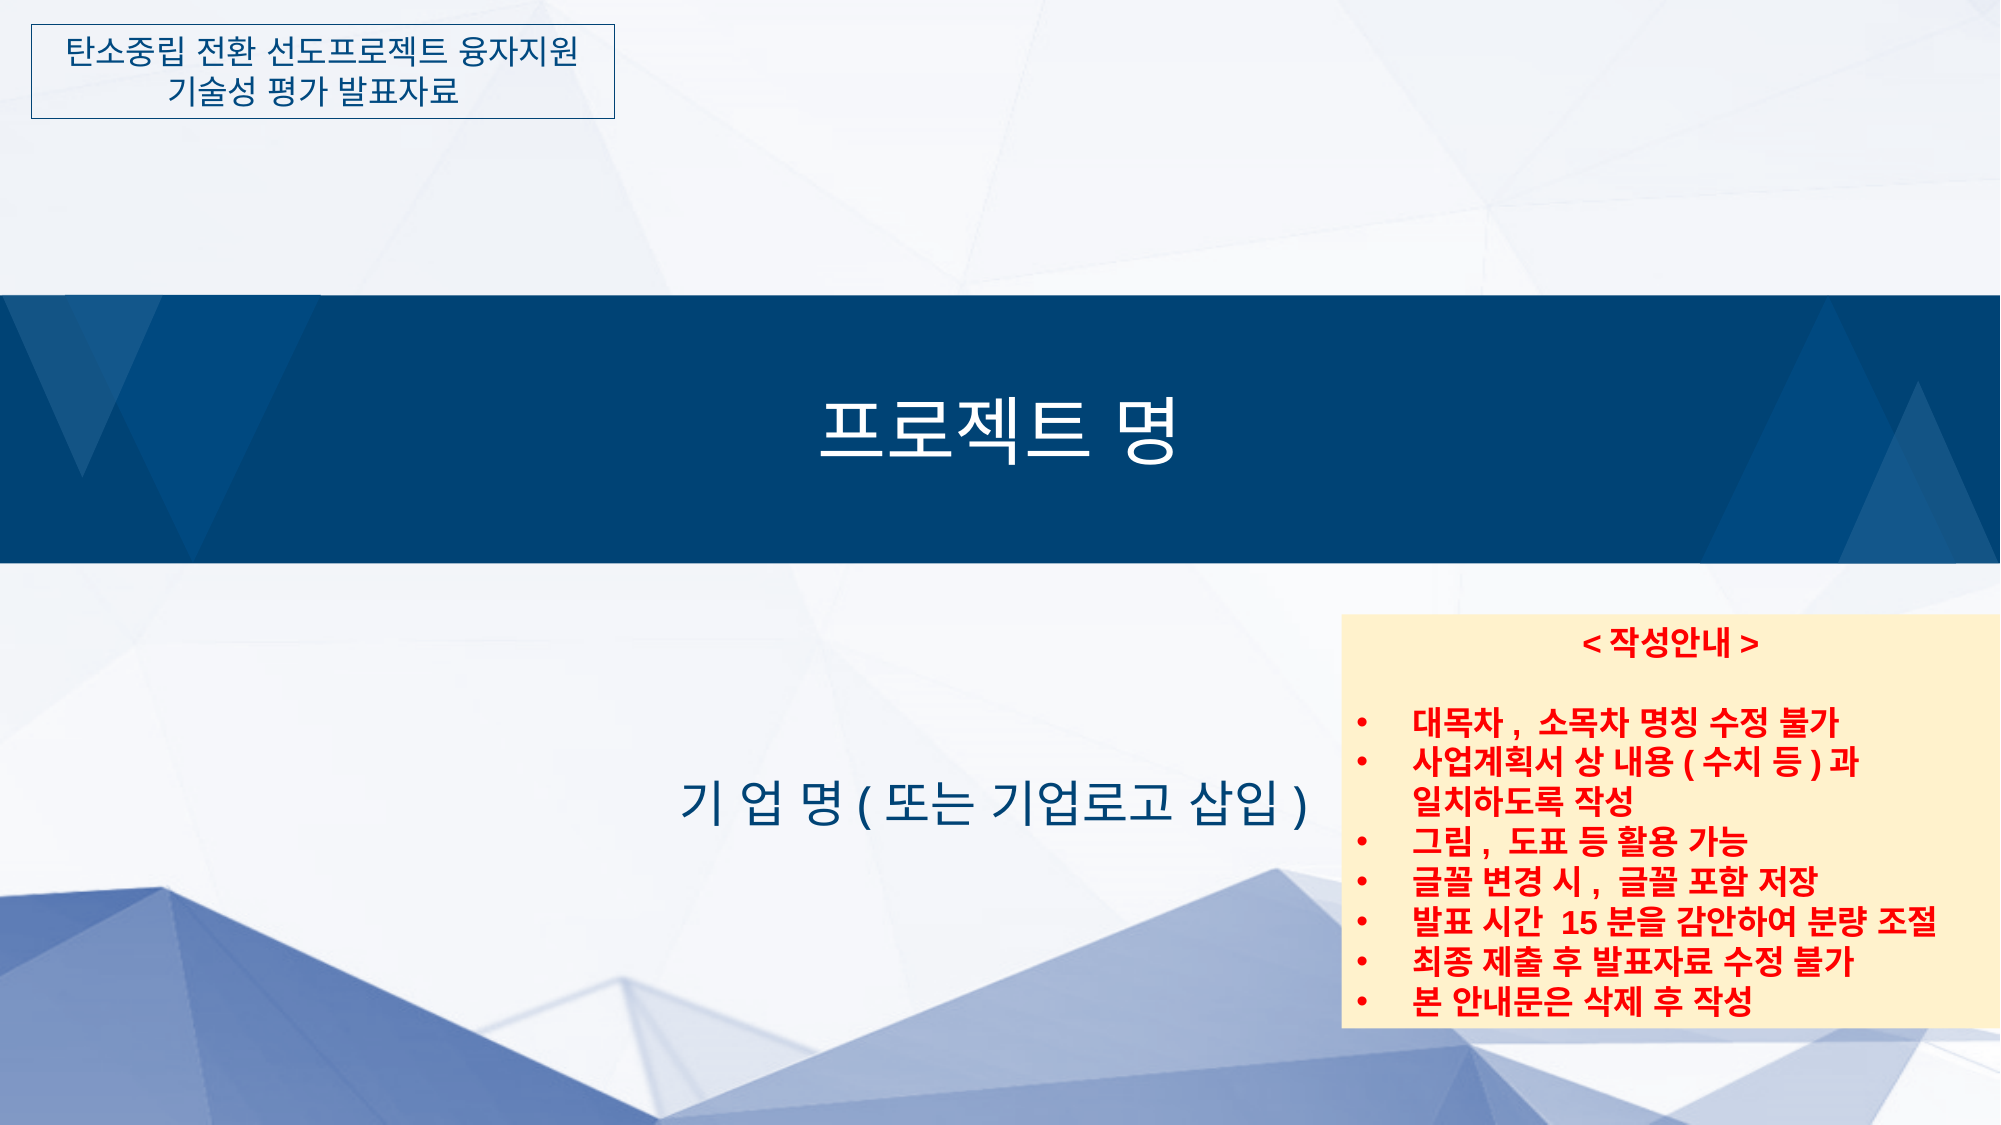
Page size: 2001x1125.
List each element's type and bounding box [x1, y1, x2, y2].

picture [0, 564, 2000, 1125]
text_box [0, 294, 2000, 564]
picture [0, 0, 2000, 294]
